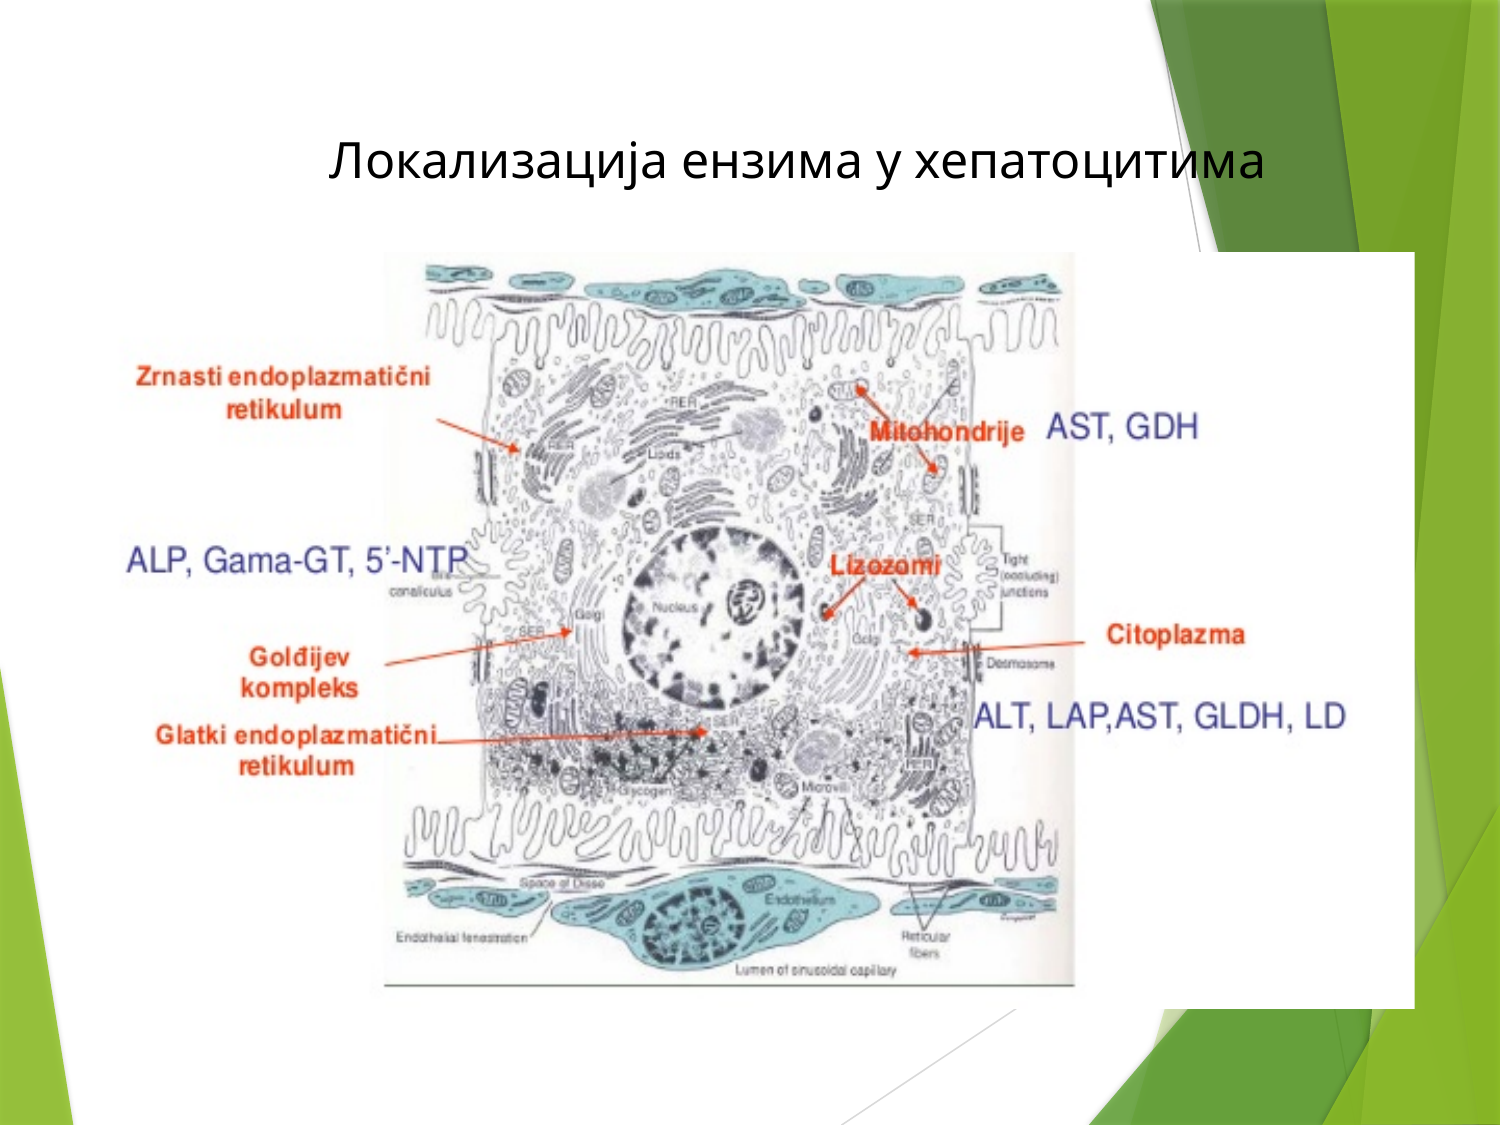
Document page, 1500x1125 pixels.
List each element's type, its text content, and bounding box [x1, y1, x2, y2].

text_box Локализација ензима у хепатоцитима [314, 120, 1282, 196]
picture [87, 251, 1416, 1009]
